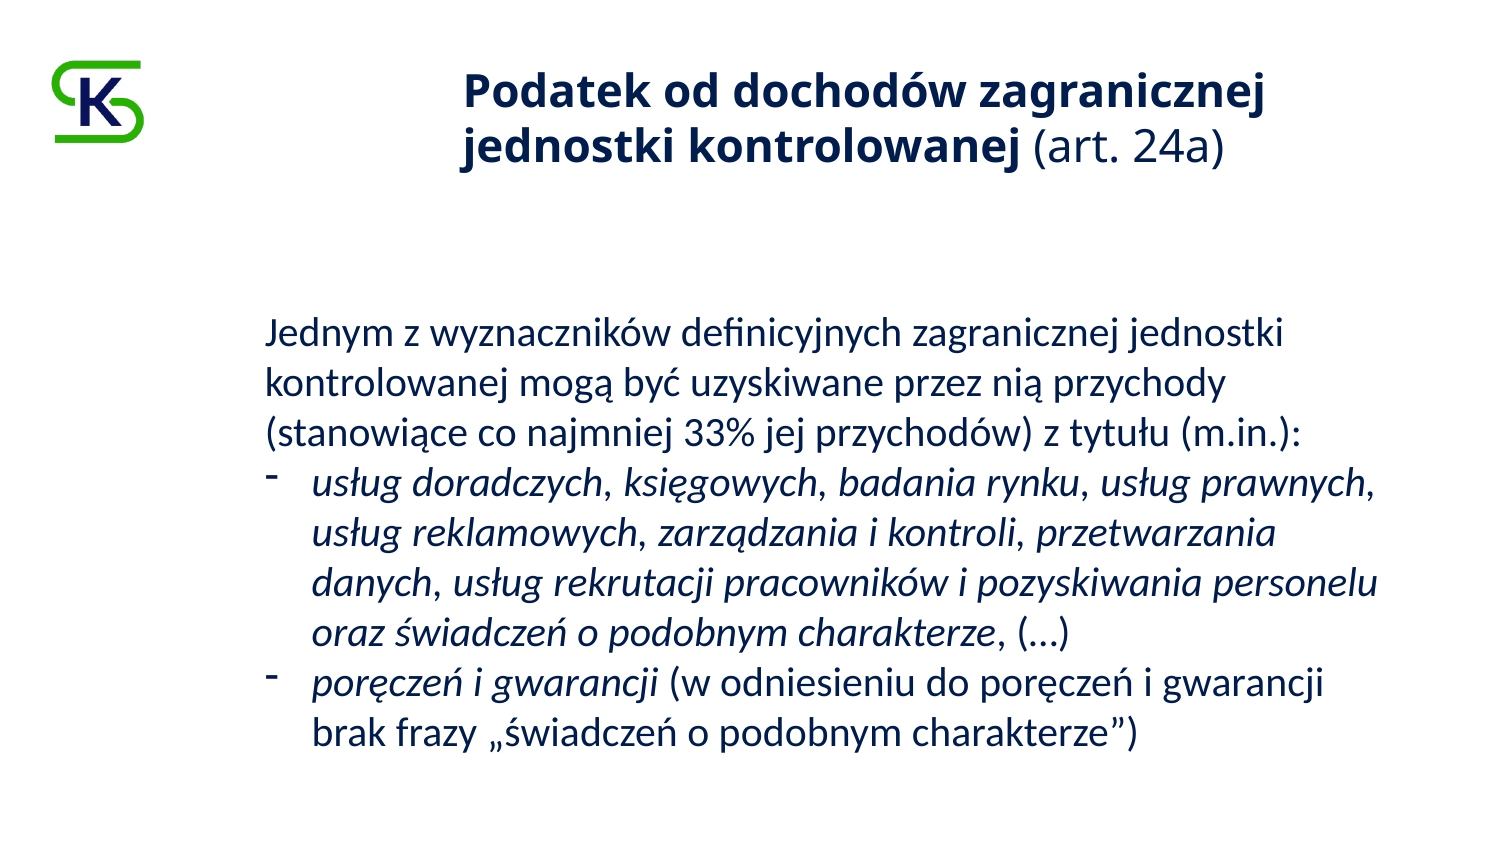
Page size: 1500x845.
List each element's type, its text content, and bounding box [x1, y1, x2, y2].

picture [49, 45, 151, 145]
title Podatek od dochodów zagranicznej jednostki kontrolowanej (art. 24a) [462, 61, 1475, 173]
text_box Jednym z wyznaczników definicyjnych zagranicznej jednostki kontrolowanej mogą być uzyskiwane przez nią przychody (stanowiące co najmniej 33% jej przychodów) z tytułu (m.in.): usług doradczych, księgowych, badania rynku, usług prawnych, usług reklamowych, zarządzania i kontroli, przetwarzania danych, usług rekrutacji pracowników i pozyskiwania personelu oraz świadczeń o podobnym charakterze, (…) poręczeń i gwarancji (w odniesieniu do poręczeń i gwarancji brak frazy „świadczeń o podobnym charakterze”) [249, 297, 1400, 710]
